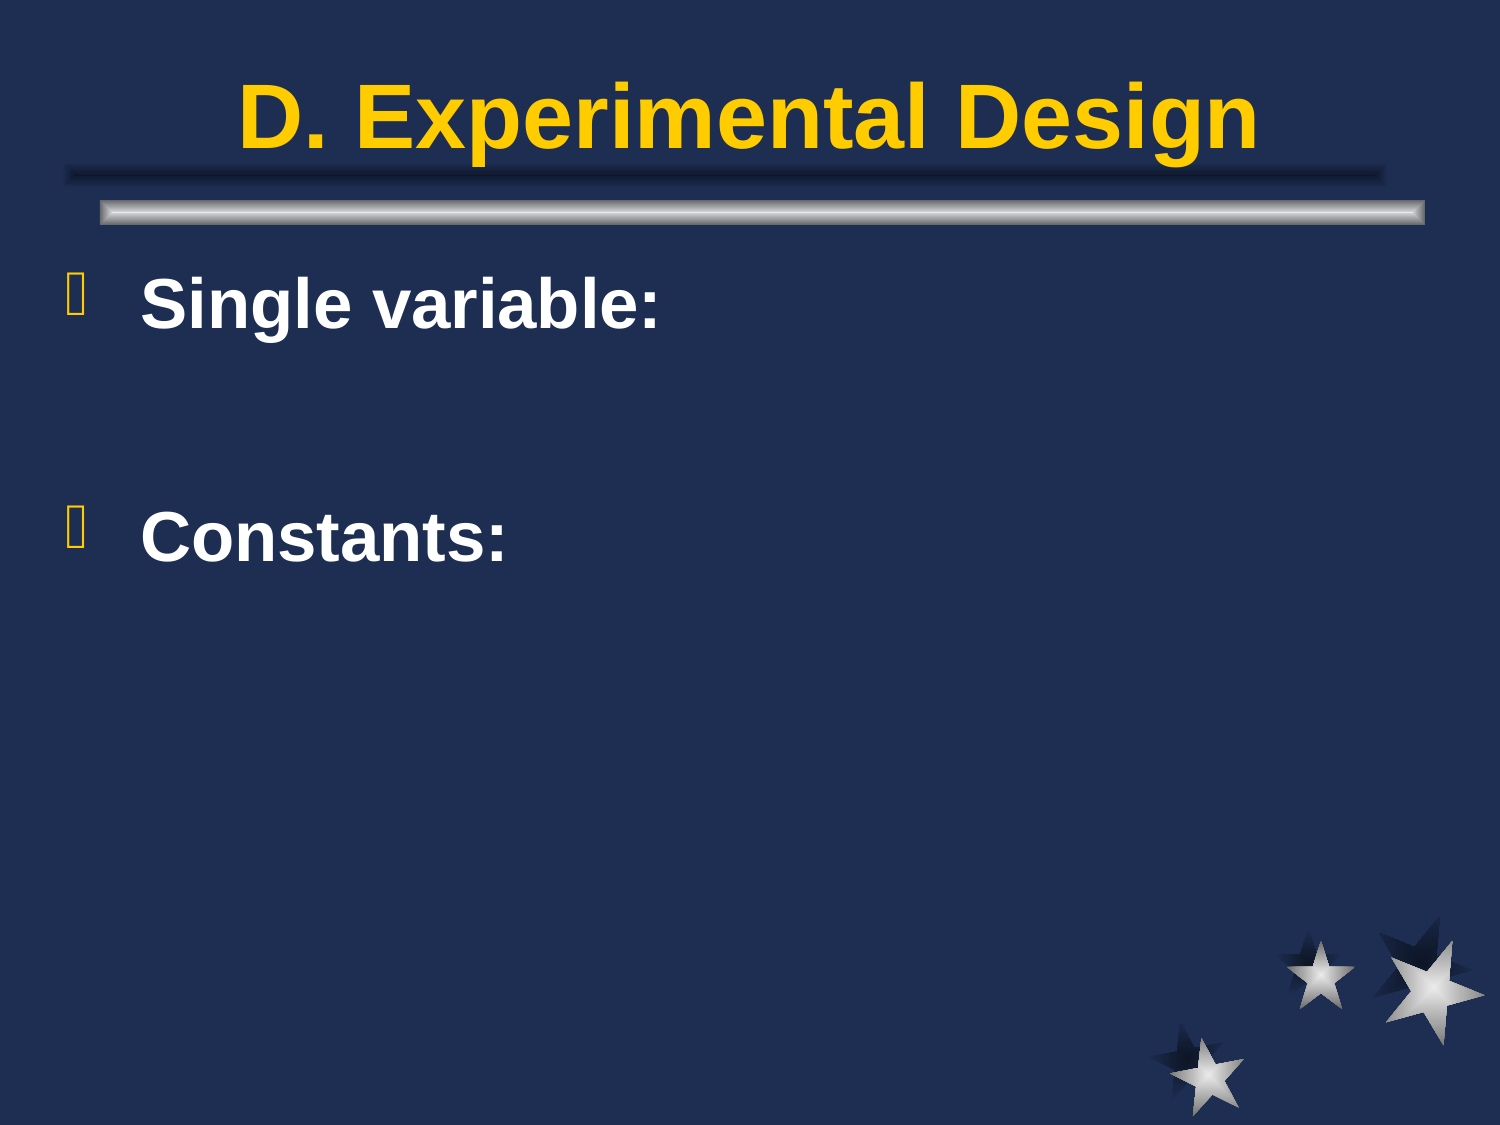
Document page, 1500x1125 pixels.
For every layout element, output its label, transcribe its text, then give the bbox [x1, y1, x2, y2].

title D. Experimental Design [112, 37, 1388, 176]
list Single variable: Constants: [49, 249, 1438, 1076]
